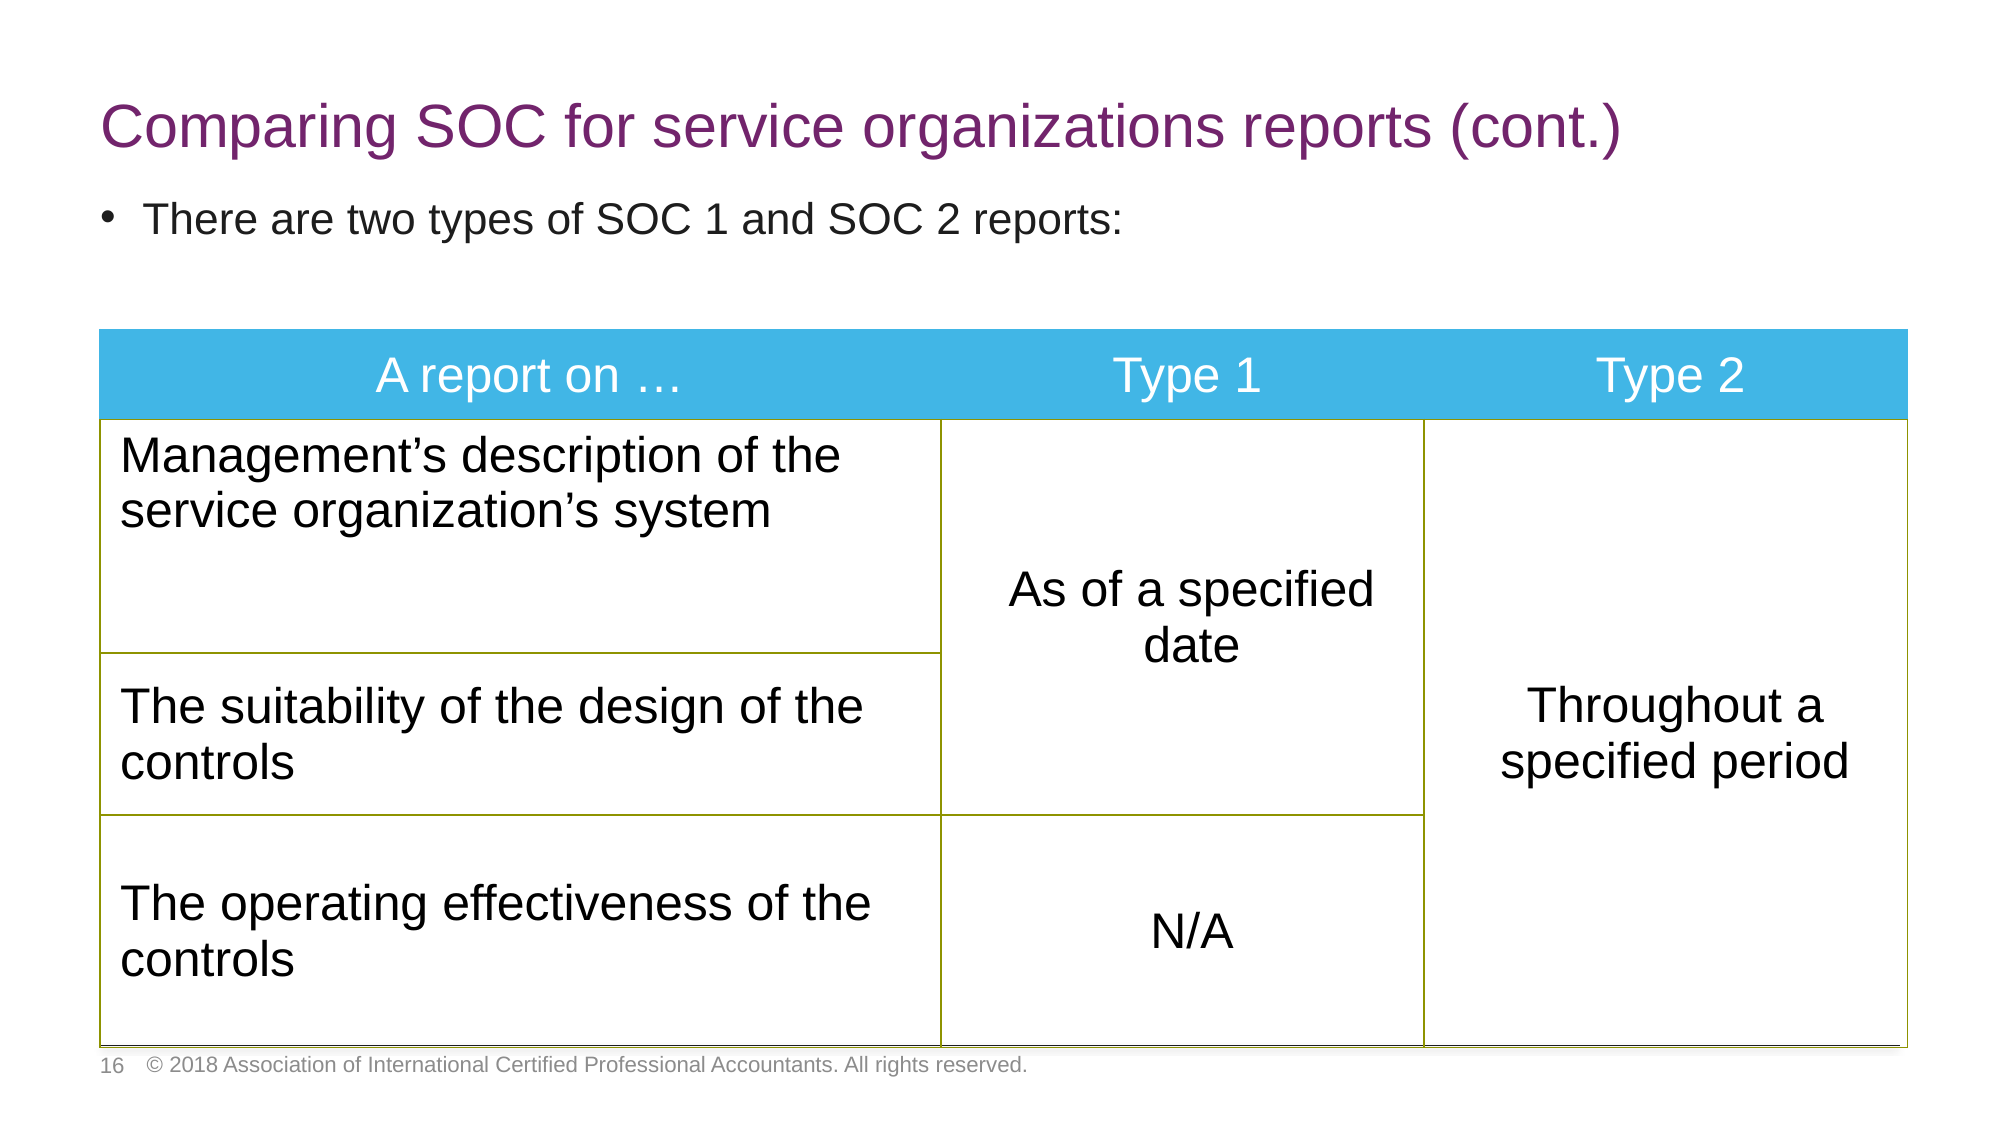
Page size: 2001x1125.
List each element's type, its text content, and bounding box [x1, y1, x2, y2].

table_cell N/A [942, 816, 1423, 1047]
footer © 2018 Association of International Certified Professional Accountants. All rights reserved. [147, 1050, 1900, 1111]
table_header Type 2 [1424, 331, 1907, 419]
table_cell The operating effectiveness of the controls [101, 816, 940, 1047]
slide_number 16 [99, 1050, 147, 1111]
title Comparing SOC for service organizations reports (cont.) [100, 30, 1800, 160]
list There are two types of SOC 1 and SOC 2 reports: [100, 182, 1800, 329]
table_cell Throughout a specified period [1425, 420, 1907, 1047]
table_header Type 1 [941, 331, 1424, 419]
table_cell The suitability of the design of the controls [101, 654, 940, 814]
table_cell Management’s description of the service organization’s system [101, 420, 940, 652]
table_cell As of a specified date [942, 420, 1423, 814]
table_header A report on … [101, 331, 941, 419]
